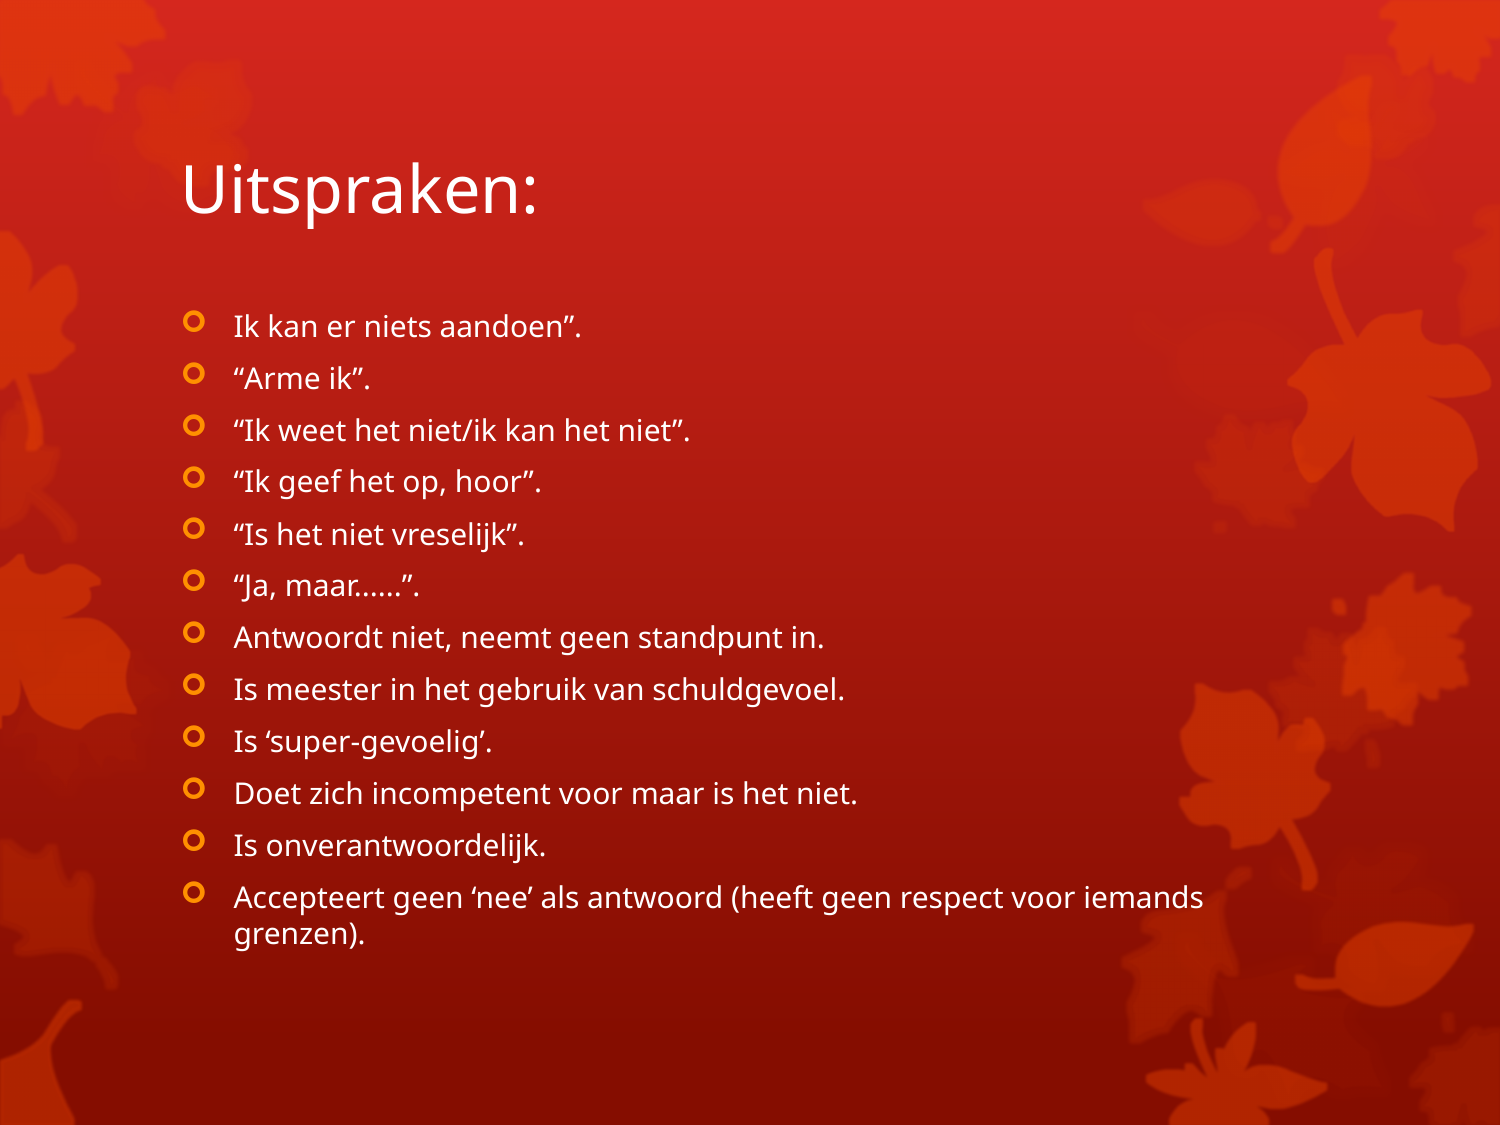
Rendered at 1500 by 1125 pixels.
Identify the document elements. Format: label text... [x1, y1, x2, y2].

list Ik kan er niets aandoen”. “Arme ik”. “Ik weet het niet/ik kan het niet”. “Ik geef het op, hoor”. “Is het niet vreselijk”. “Ja, maar......”. Antwoordt niet, neemt geen standpunt in. Is meester in het gebruik van schuldgevoel. Is ‘super-gevoelig’. Doet zich incompetent voor maar is het niet. Is onverantwoordelijk. Accepteert geen ‘nee’ als antwoord (heeft geen respect voor iemands grenzen). [165, 296, 1335, 962]
title Uitspraken: [165, 110, 1335, 263]
